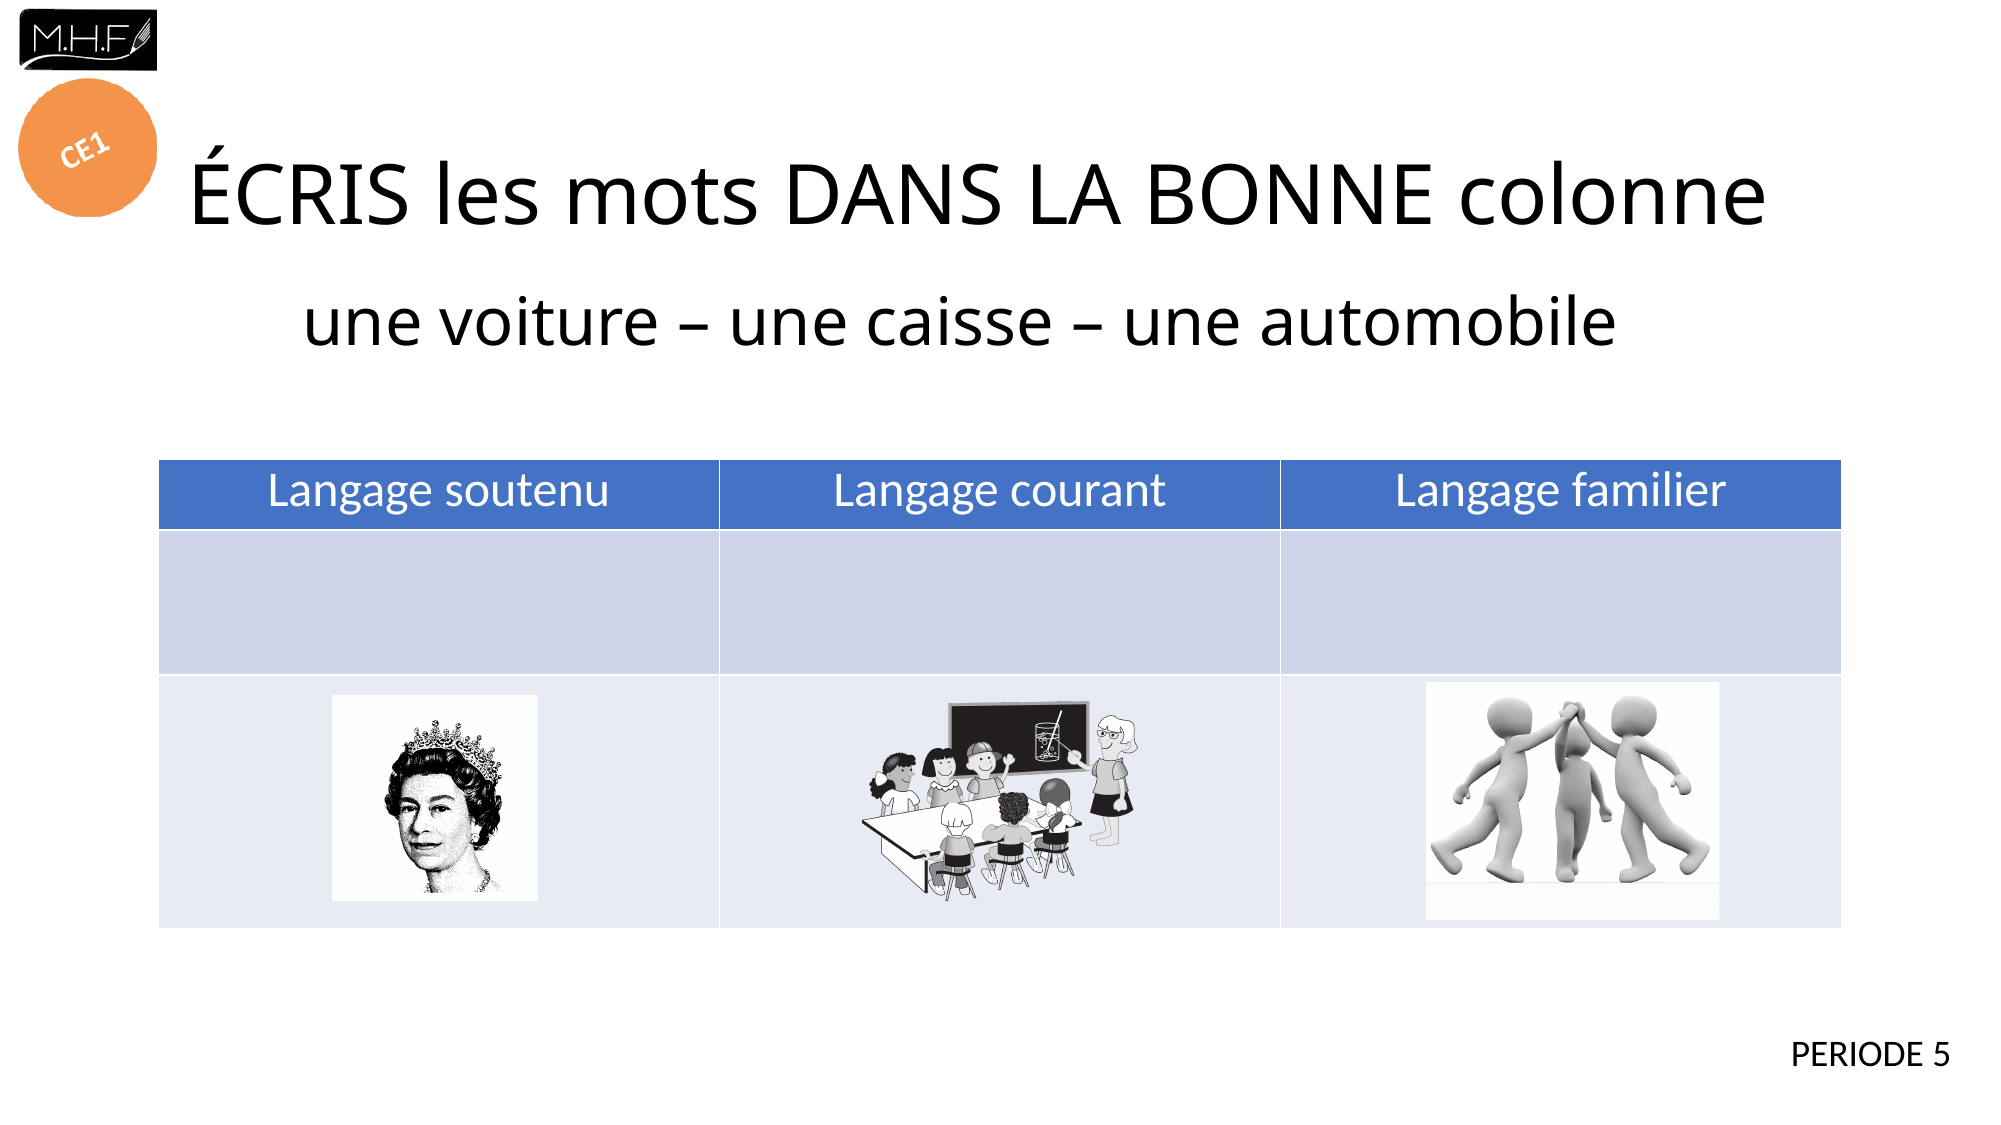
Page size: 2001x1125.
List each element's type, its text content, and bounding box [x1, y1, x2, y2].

picture [862, 701, 1138, 901]
table_header Langage soutenu [159, 460, 719, 529]
picture [1425, 682, 1720, 920]
table_cell [159, 531, 719, 674]
picture [18, 78, 157, 218]
picture [332, 695, 538, 901]
table_header Langage courant [720, 460, 1280, 529]
table_cell [720, 676, 1280, 928]
table_cell [1281, 676, 1841, 928]
text_box PERIODE 5 [1362, 1021, 1967, 1082]
title ÉCRIS les mots DANS LA BONNE colonne une voiture – une caisse – une automobile [158, 99, 1800, 413]
table_cell [1281, 531, 1841, 674]
table_cell [159, 676, 719, 928]
table_header Langage familier [1281, 460, 1841, 529]
table_cell [720, 531, 1280, 674]
picture [16, 7, 157, 74]
